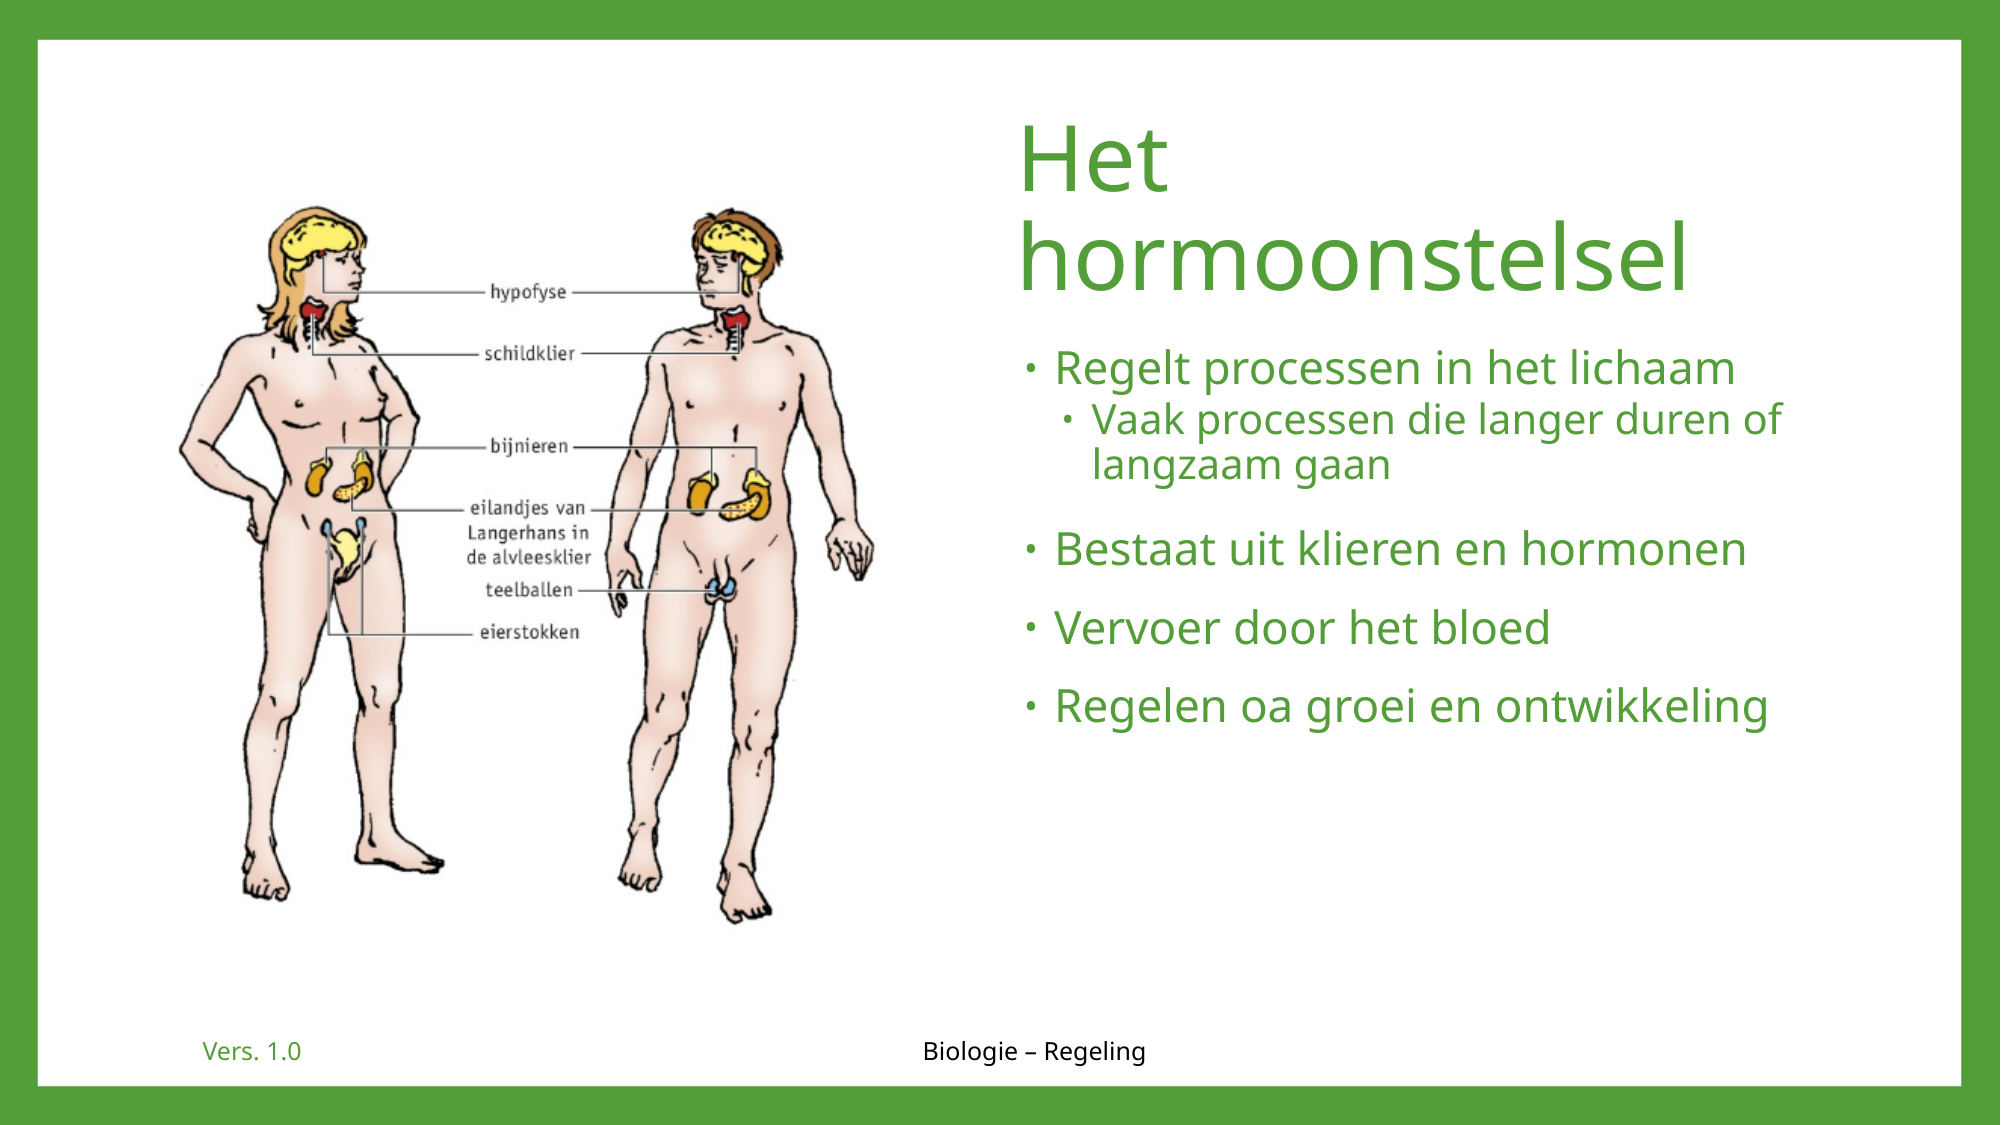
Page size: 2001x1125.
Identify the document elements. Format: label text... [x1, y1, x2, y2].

text_box [36, 38, 1963, 1088]
list Regelt processen in het lichaam Vaak processen die langer duren of langzaam gaan Bestaat uit klieren en hormonen Vervoer door het bloed Regelen oa groei en ontwikkeling [1001, 337, 1882, 1000]
slide_number Vers. 1.0 [187, 1020, 570, 1081]
title Het hormoonstelsel [1001, 99, 1882, 323]
footer Biologie – Regeling [647, 1020, 1422, 1081]
picture [142, 190, 897, 934]
